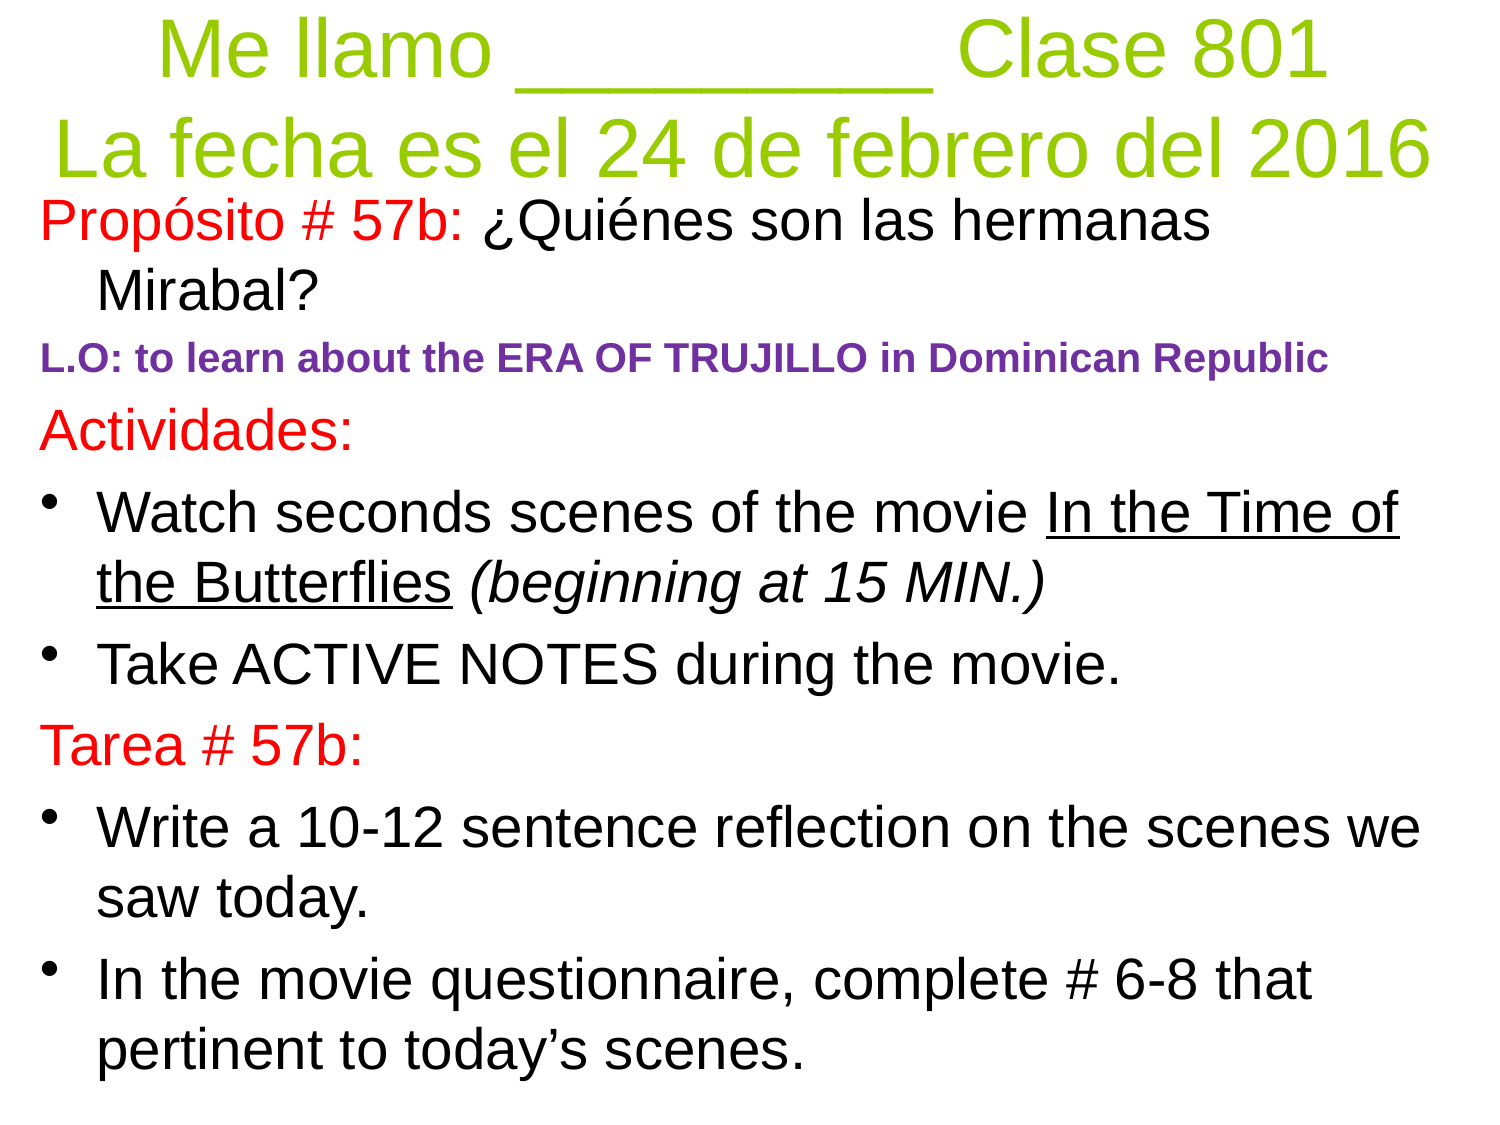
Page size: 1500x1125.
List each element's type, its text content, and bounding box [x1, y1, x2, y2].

text_box Propósito # 57b: ¿Quiénes son las hermanas Mirabal? L.O: to learn about the ERA OF TRUJILLO in Dominican Republic Actividades: Watch seconds scenes of the movie In the Time of the Butterflies (beginning at 15 MIN.) Take ACTIVE NOTES during the movie. Tarea # 57b: Write a 10-12 sentence reflection on the scenes we saw today. In the movie questionnaire, complete # 6-8 that pertinent to today’s scenes. [24, 174, 1463, 1000]
title Me llamo _________ Clase 801 La fecha es el 24 de febrero del 2016 [24, 0, 1463, 174]
